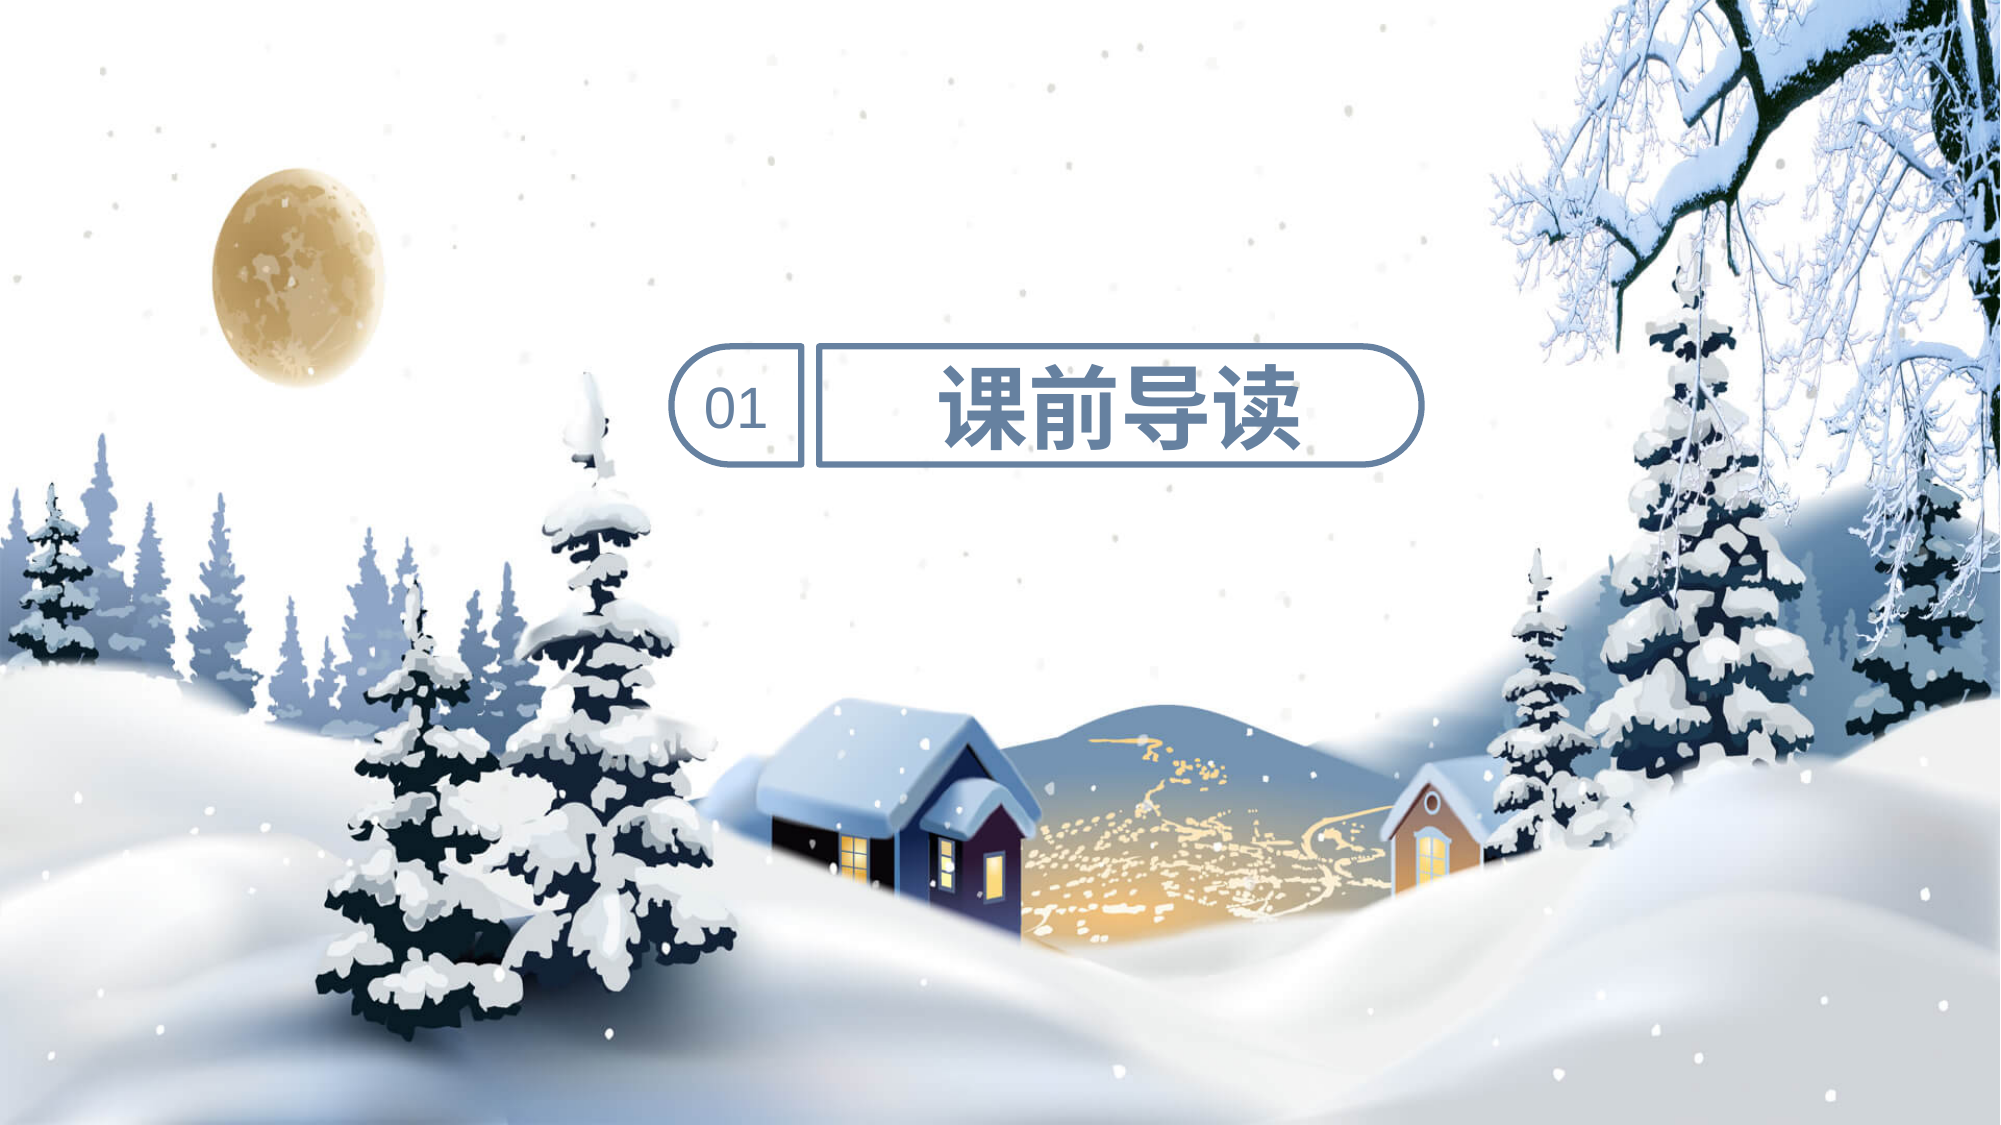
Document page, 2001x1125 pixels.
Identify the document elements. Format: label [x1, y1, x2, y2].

text_box [671, 346, 1422, 465]
picture [0, 0, 2000, 1125]
